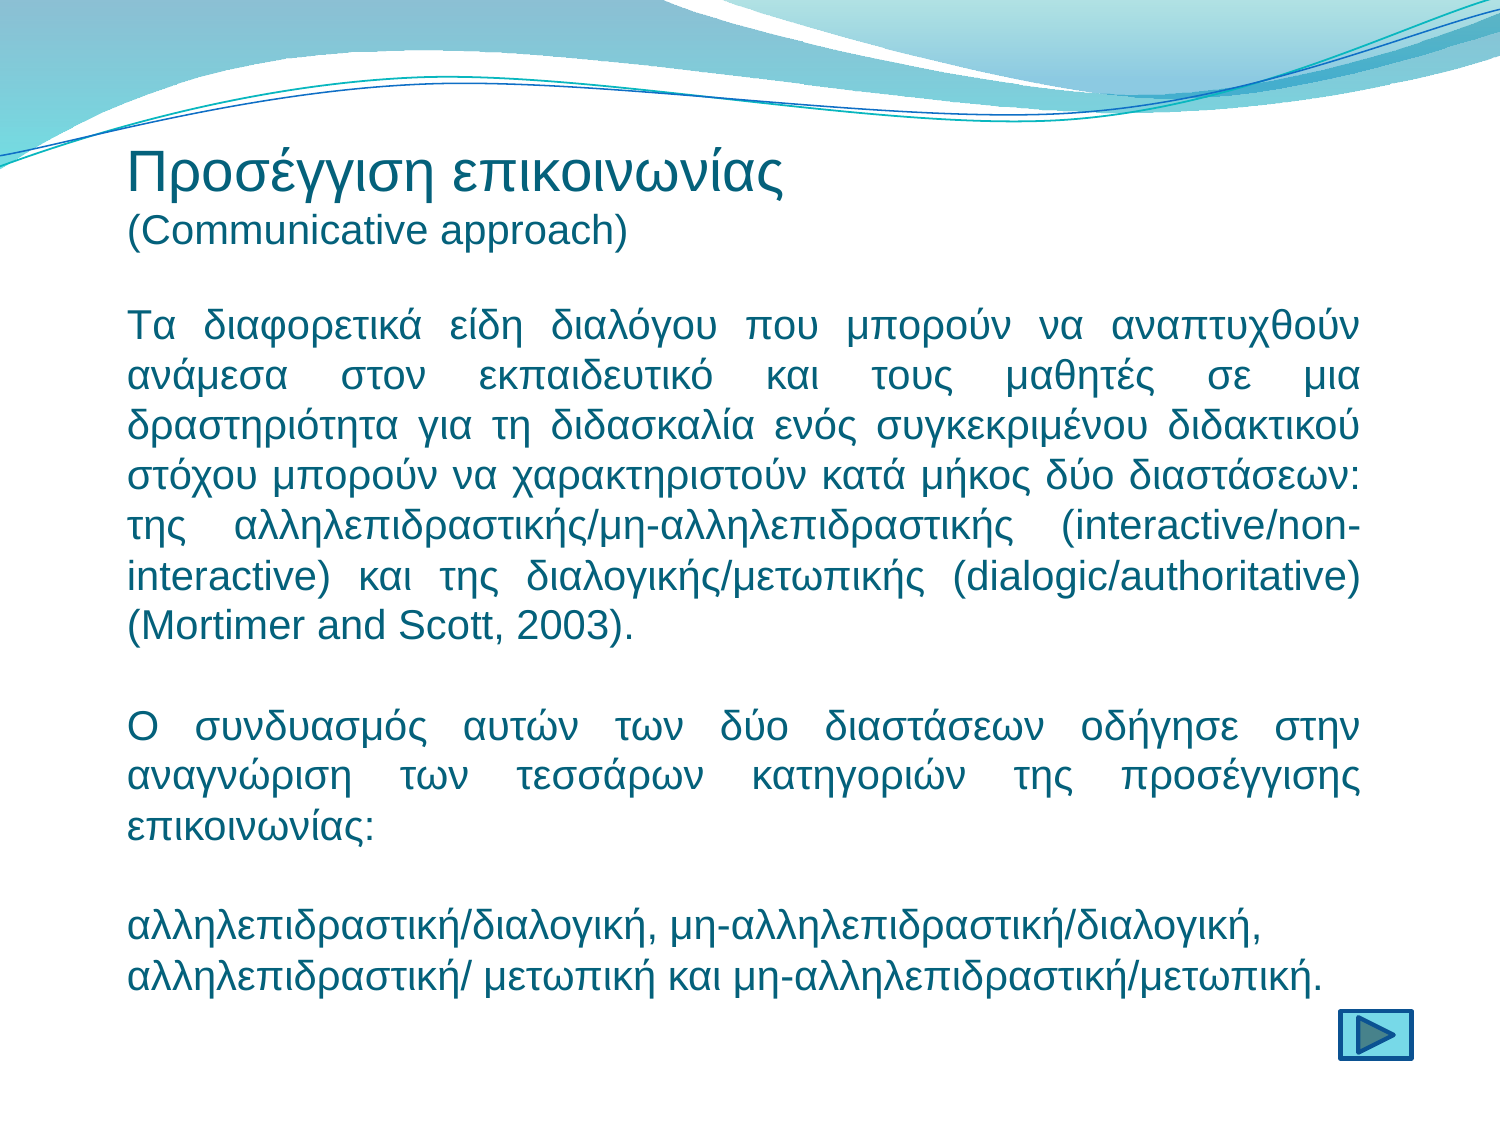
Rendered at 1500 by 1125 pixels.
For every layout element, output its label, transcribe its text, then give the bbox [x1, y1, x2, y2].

text_box Προσέγγιση επικοινωνίας (Communicative approach) [112, 125, 1341, 261]
text_box Tα διαφορετικά είδη διαλόγου που μπορούν να αναπτυχθούν ανάμεσα στον εκπαιδευτικό και τους μαθητές σε μια δραστηριότητα για τη διδασκαλία ενός συγκεκριμένου διδακτικού στόχου μπορούν να χαρακτηριστούν κατά μήκος δύο διαστάσεων: της αλληλεπιδραστικής/μη-αλληλεπιδραστικής (interactive/non-interactive) και της διαλογικής/μετωπικής (dialogic/authoritative) (Mortimer and Scott, 2003). Ο συνδυασμός αυτών των δύο διαστάσεων οδήγησε στην αναγνώριση των τεσσάρων κατηγοριών της προσέγγισης επικοινωνίας: αλληλεπιδραστική/διαλογική, μη-αλληλεπιδραστική/διαλογική, αλληλεπιδραστική/ μετωπική και μη-αλληλεπιδραστική/μετωπική. [112, 290, 1376, 1006]
text_box [1338, 1009, 1414, 1061]
